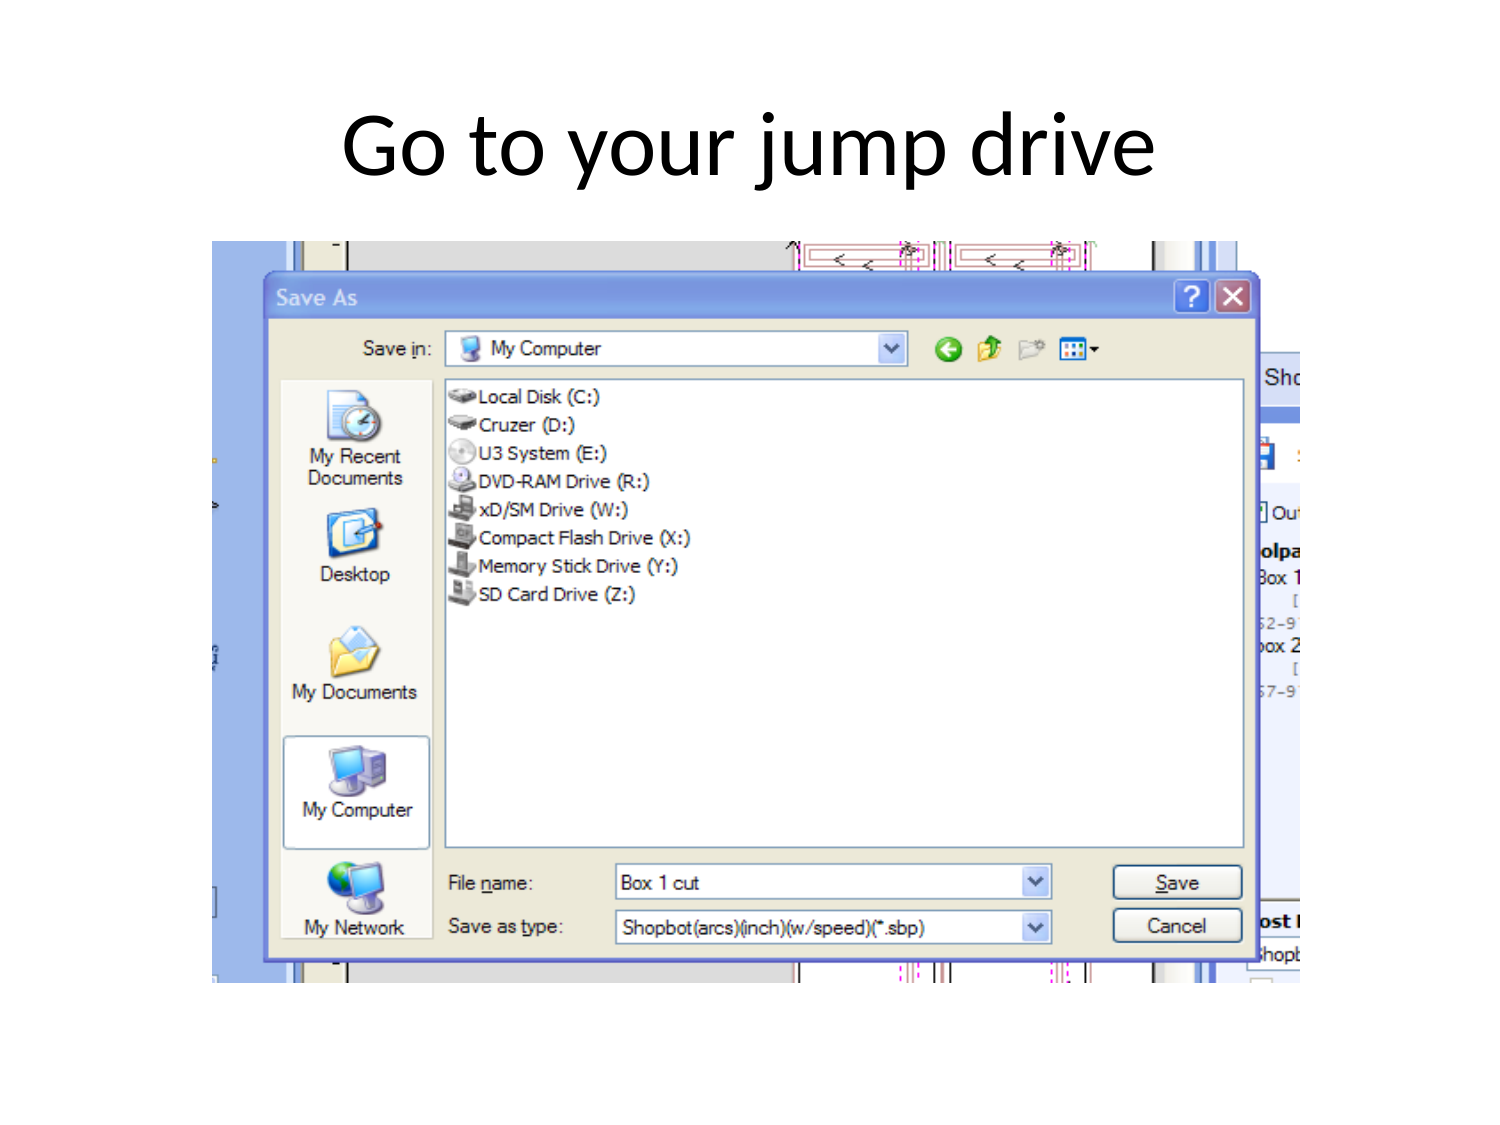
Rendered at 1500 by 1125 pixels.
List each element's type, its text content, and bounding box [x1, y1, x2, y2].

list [212, 240, 1301, 984]
title Go to your jump drive [75, 45, 1425, 233]
